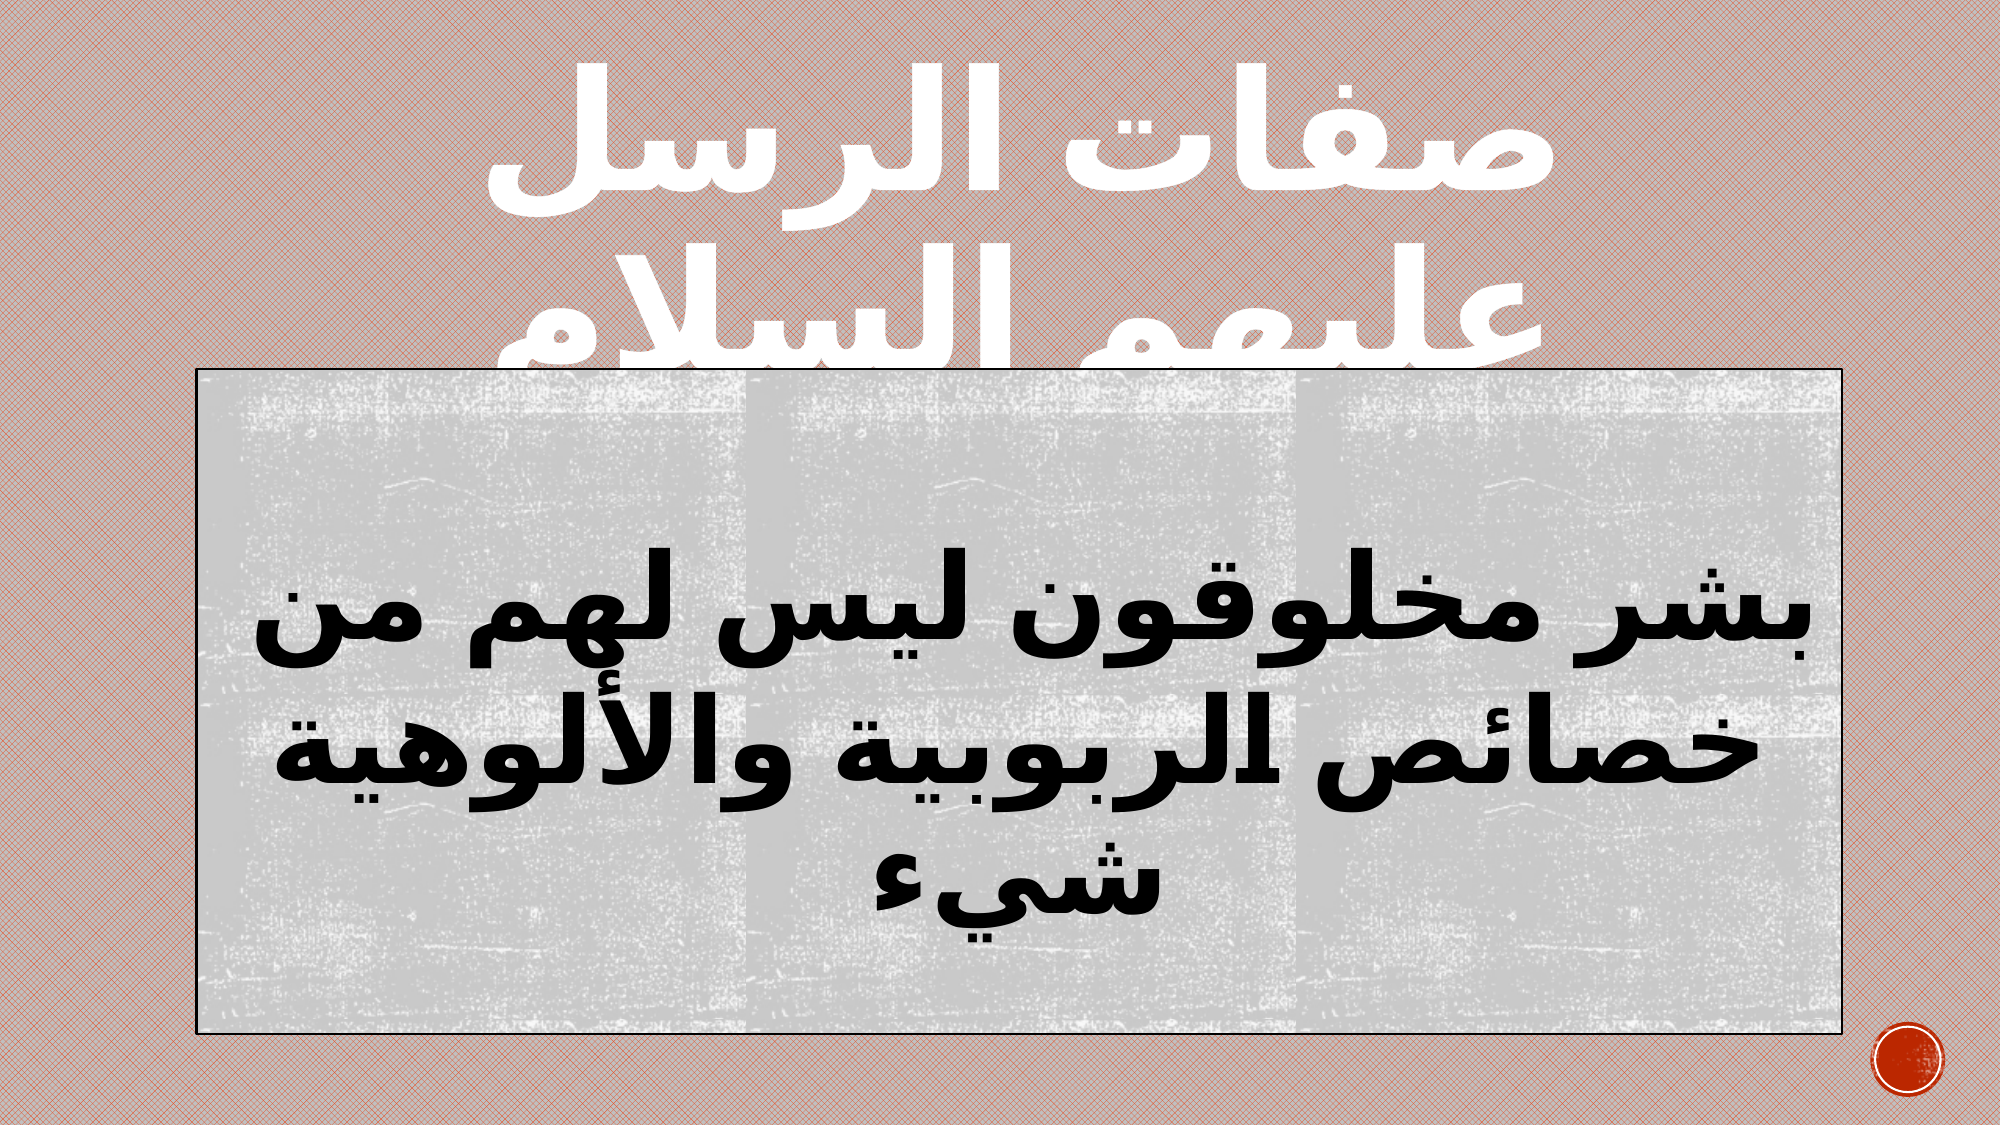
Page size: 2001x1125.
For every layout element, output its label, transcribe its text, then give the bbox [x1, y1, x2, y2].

list بشر مخلوقون ليس لهم من خصائص الربوبية والألوهية شيء [195, 368, 1843, 1035]
title صفات الرسل عليهم السلام [232, 44, 1813, 368]
